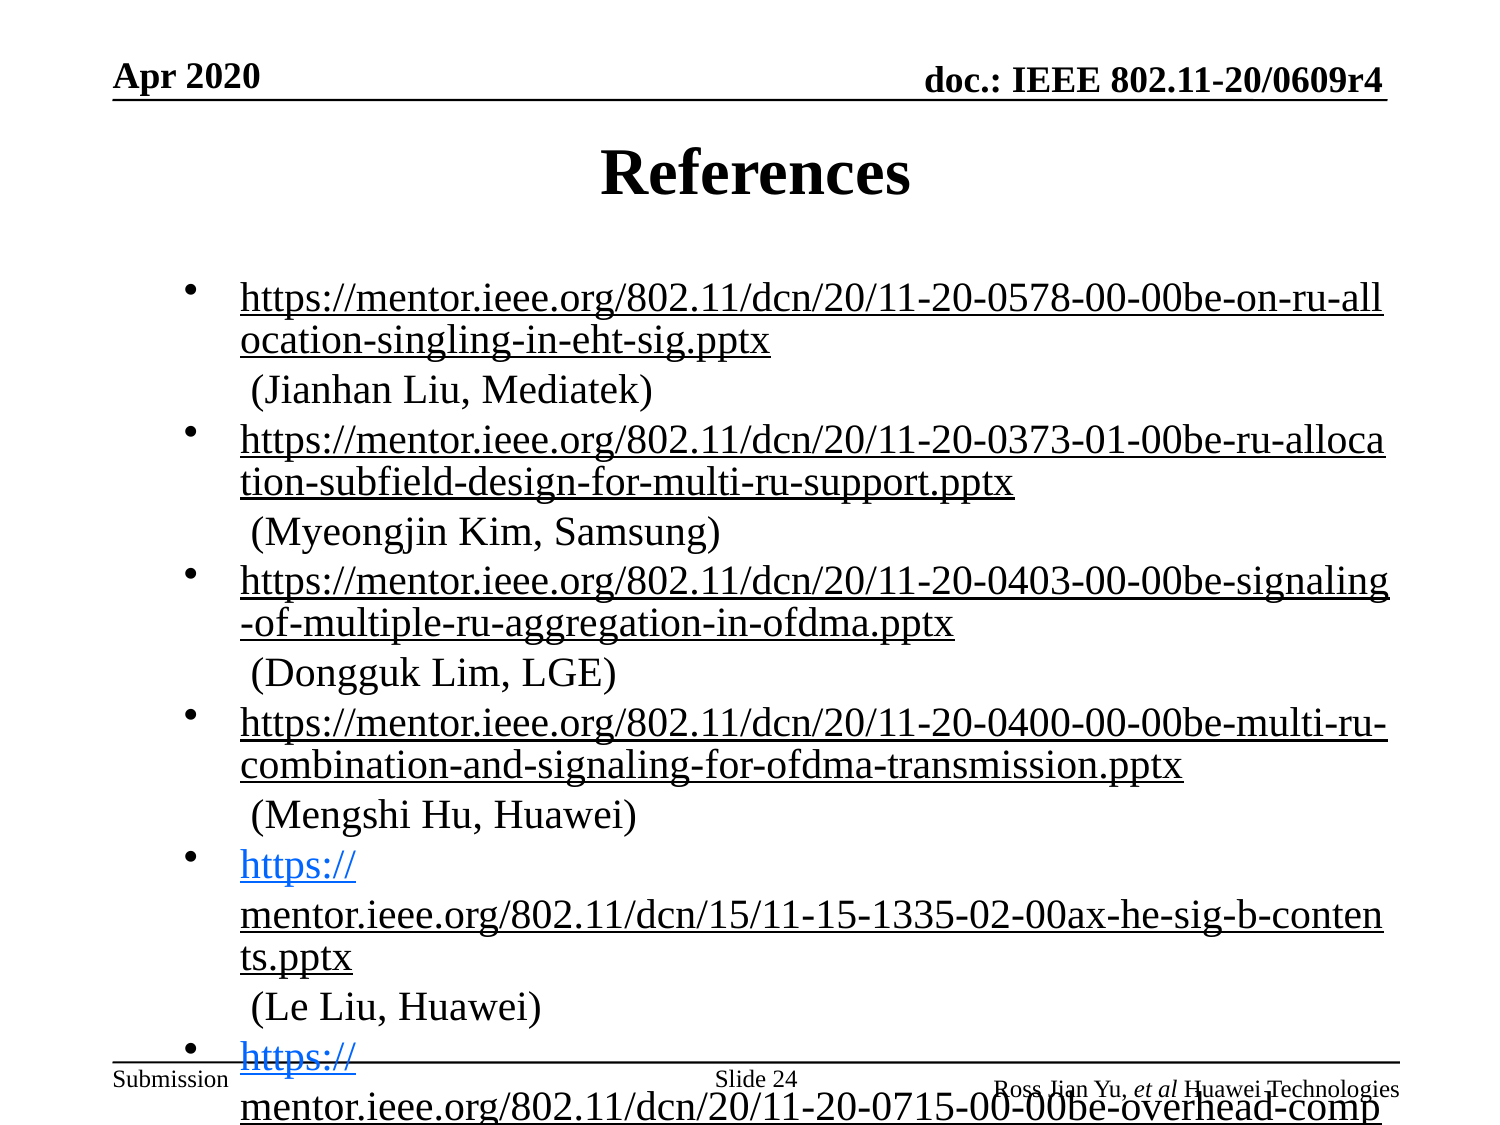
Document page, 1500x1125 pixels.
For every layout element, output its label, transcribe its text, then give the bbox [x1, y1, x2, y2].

slide_number Slide 24 [712, 1061, 800, 1093]
text_box https://mentor.ieee.org/802.11/dcn/20/11-20-0578-00-00be-on-ru-allocation-singling-in-eht-sig.pptx (Jianhan Liu, Mediatek) https://mentor.ieee.org/802.11/dcn/20/11-20-0373-01-00be-ru-allocation-subfield-design-for-multi-ru-support.pptx (Myeongjin Kim, Samsung) https://mentor.ieee.org/802.11/dcn/20/11-20-0403-00-00be-signaling-of-multiple-ru-aggregation-in-ofdma.pptx (Dongguk Lim, LGE) https://mentor.ieee.org/802.11/dcn/20/11-20-0400-00-00be-multi-ru-combination-and-signaling-for-ofdma-transmission.pptx (Mengshi Hu, Huawei) https://mentor.ieee.org/802.11/dcn/15/11-15-1335-02-00ax-he-sig-b-contents.pptx (Le Liu, Huawei) https://mentor.ieee.org/802.11/dcn/20/11-20-0715-00-00be-overhead-comparisons-of-eht-sig.pptx (Myeongjin Kim, Samsung) [169, 262, 1407, 1025]
text_box References [99, 124, 1413, 212]
